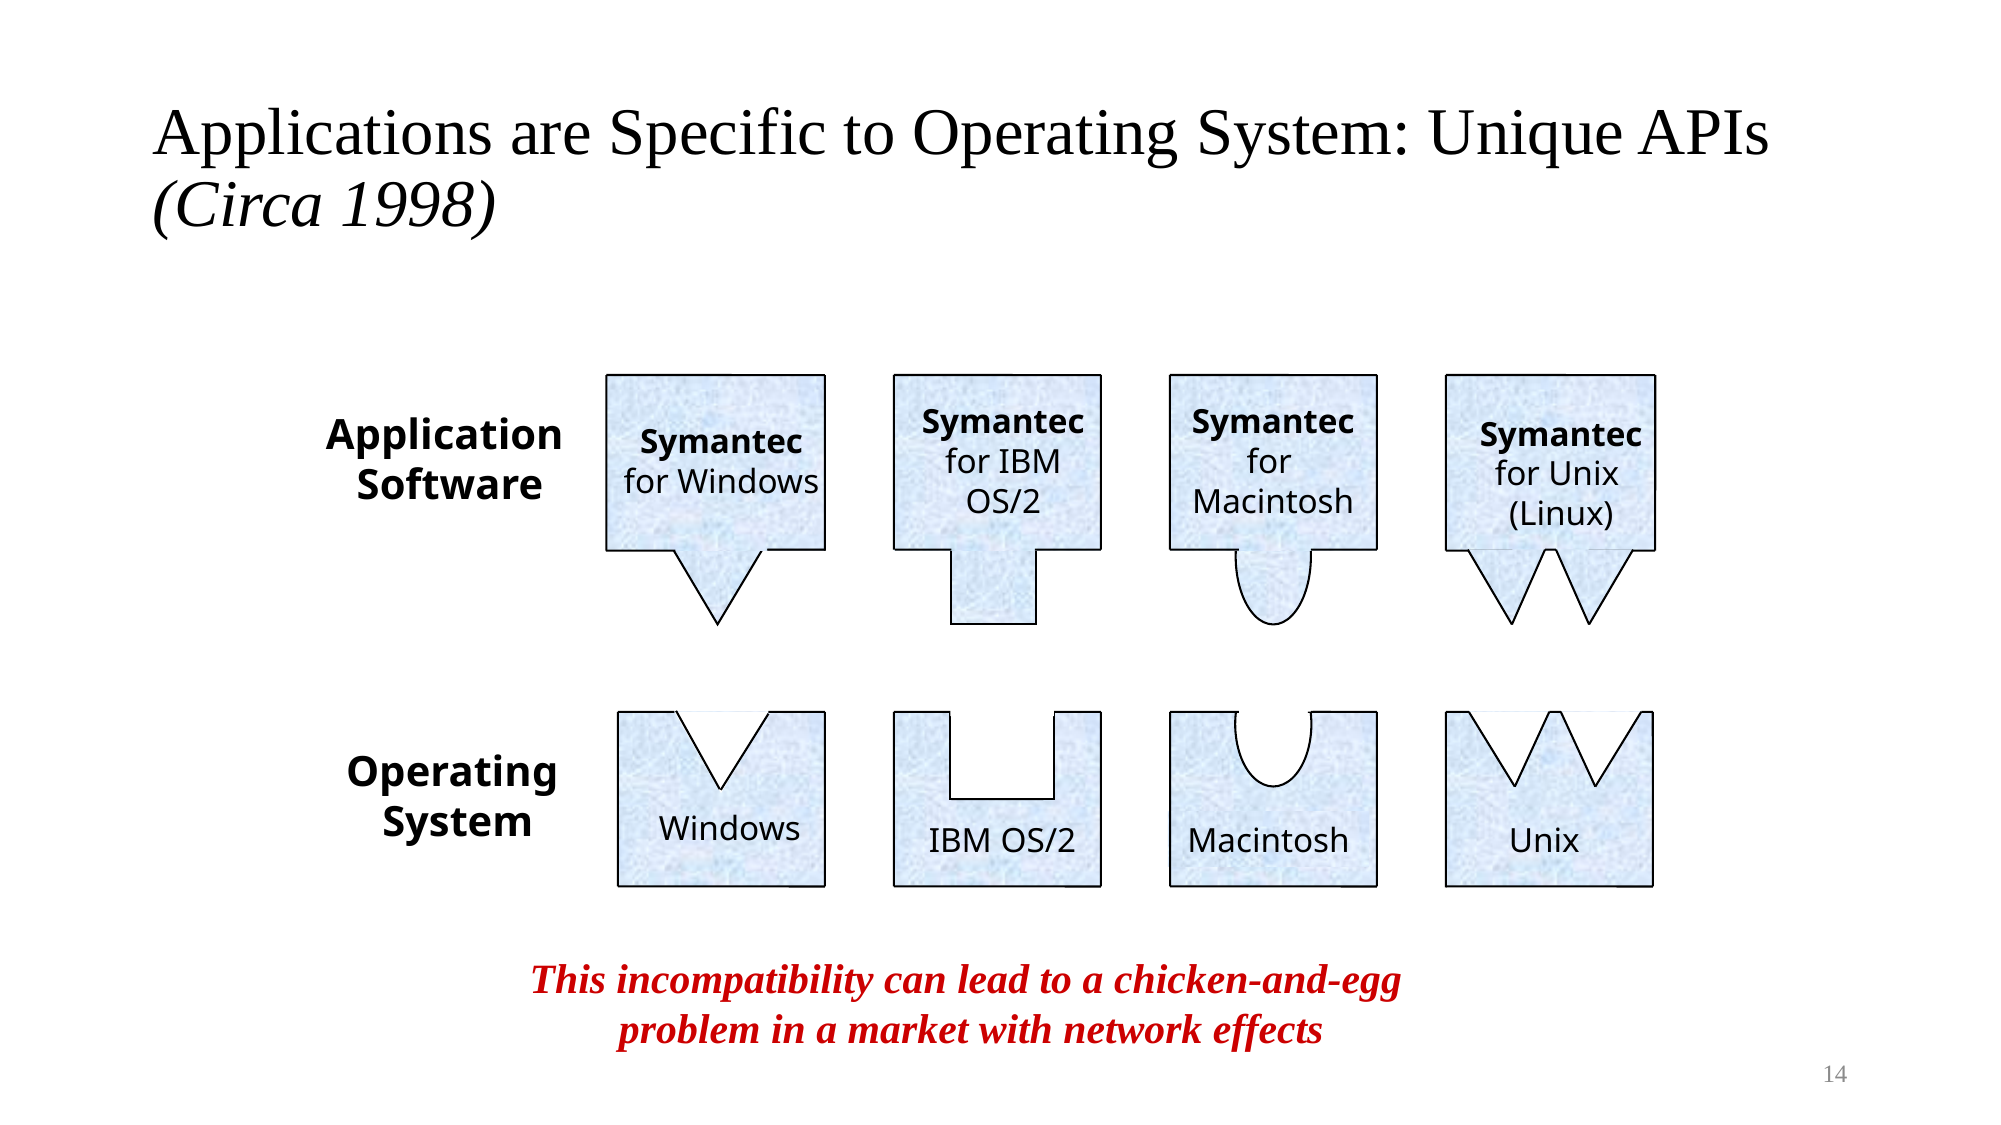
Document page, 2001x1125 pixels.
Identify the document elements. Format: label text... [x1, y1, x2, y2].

text_box Application Software [310, 400, 579, 515]
slide_number 14 [1412, 1042, 1863, 1103]
text_box Operating System [331, 737, 574, 853]
text_box This incompatibility can lead to a chicken-and-egg problem in a market with network effects [514, 944, 1429, 1060]
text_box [594, 374, 1668, 888]
title Applications are Specific to Operating System: Unique APIs (Circa 1998) [137, 59, 1863, 278]
